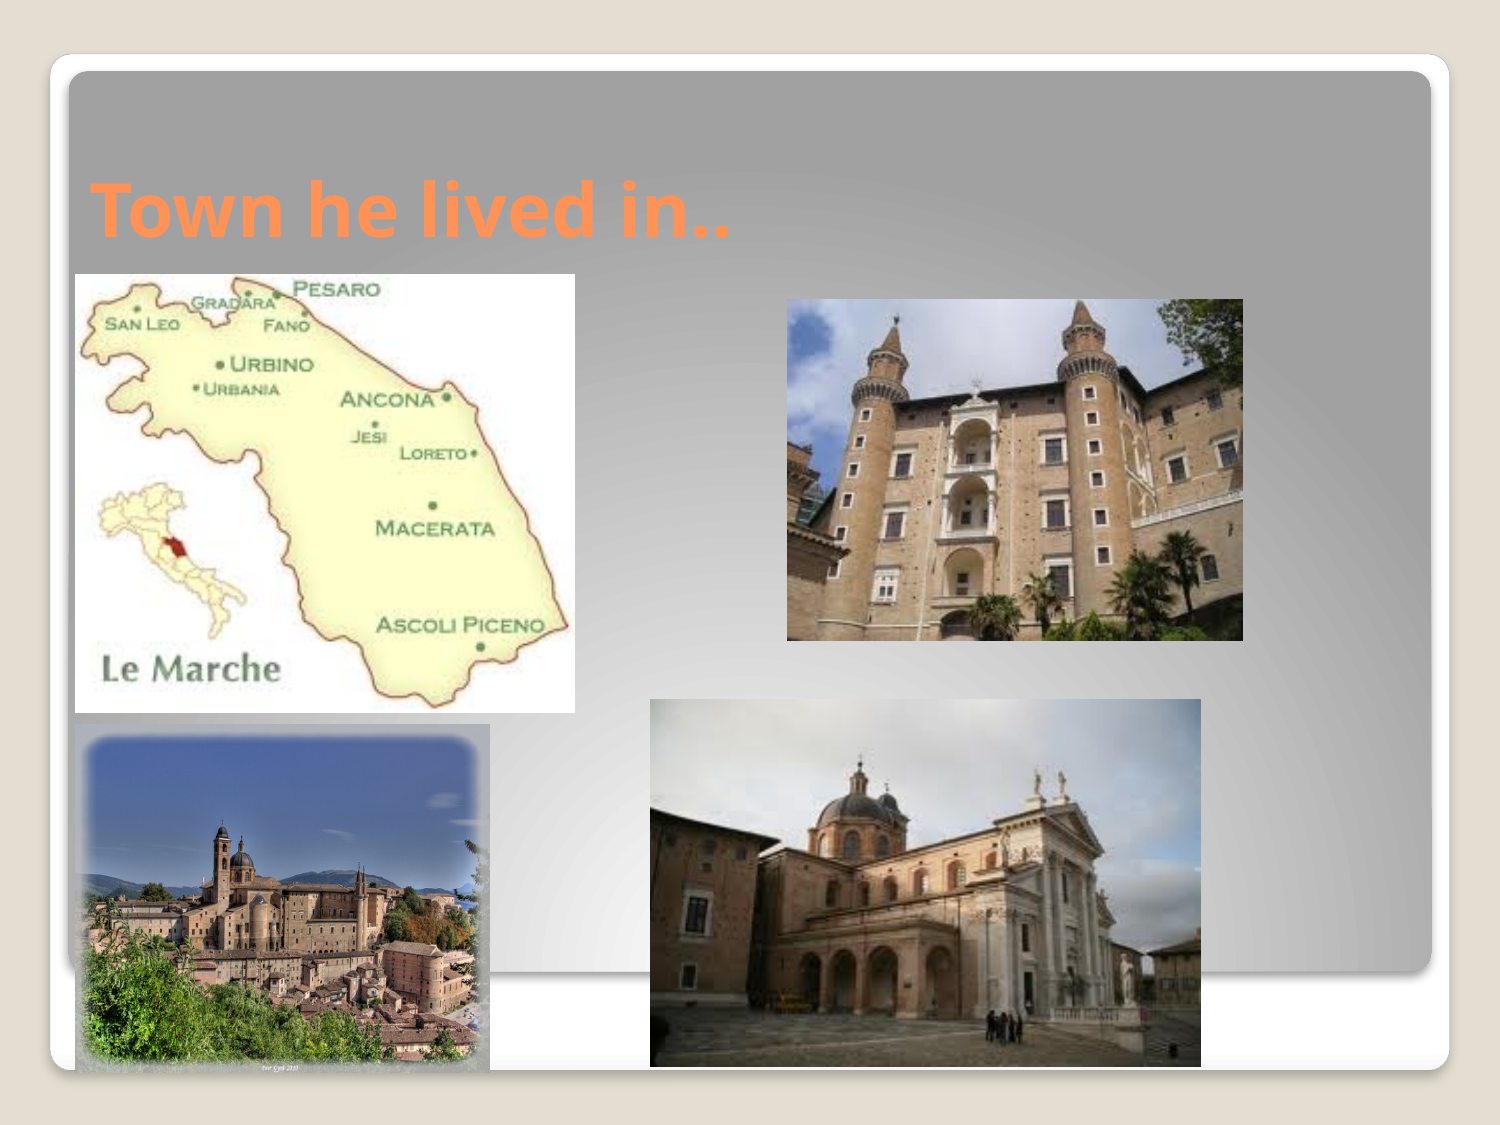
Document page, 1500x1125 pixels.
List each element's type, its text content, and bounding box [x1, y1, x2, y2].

title Town he lived in.. [75, 87, 1418, 260]
picture [787, 299, 1243, 641]
picture [74, 274, 576, 713]
picture [649, 699, 1201, 1067]
picture [74, 724, 490, 1074]
